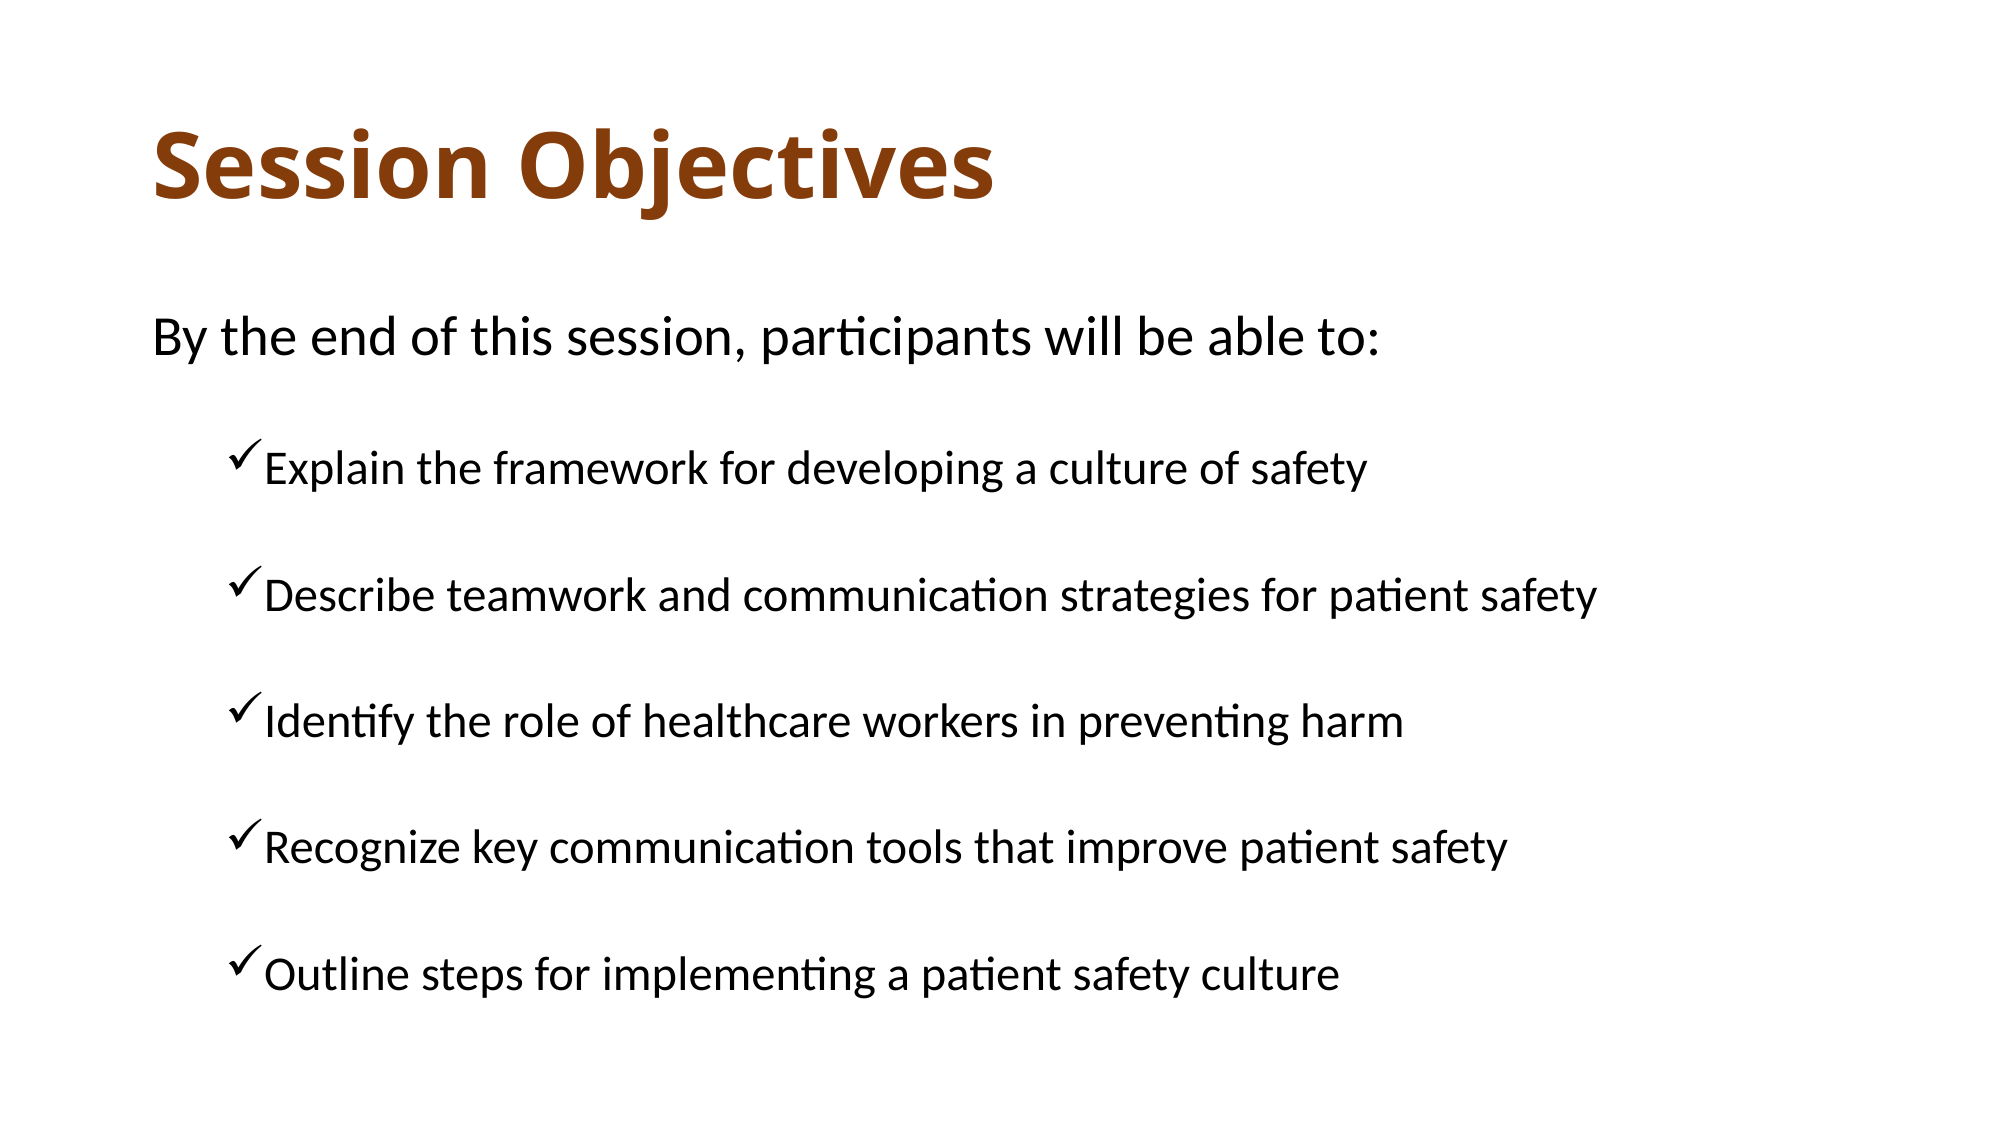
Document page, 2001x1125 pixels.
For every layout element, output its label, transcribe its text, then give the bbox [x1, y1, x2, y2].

title Session Objectives [137, 59, 1863, 278]
list By the end of this session, participants will be able to: Explain the framework for developing a culture of safety Describe teamwork and communication strategies for patient safety Identify the role of healthcare workers in preventing harm Recognize key communication tools that improve patient safety Outline steps for implementing a patient safety culture [137, 299, 1863, 1014]
